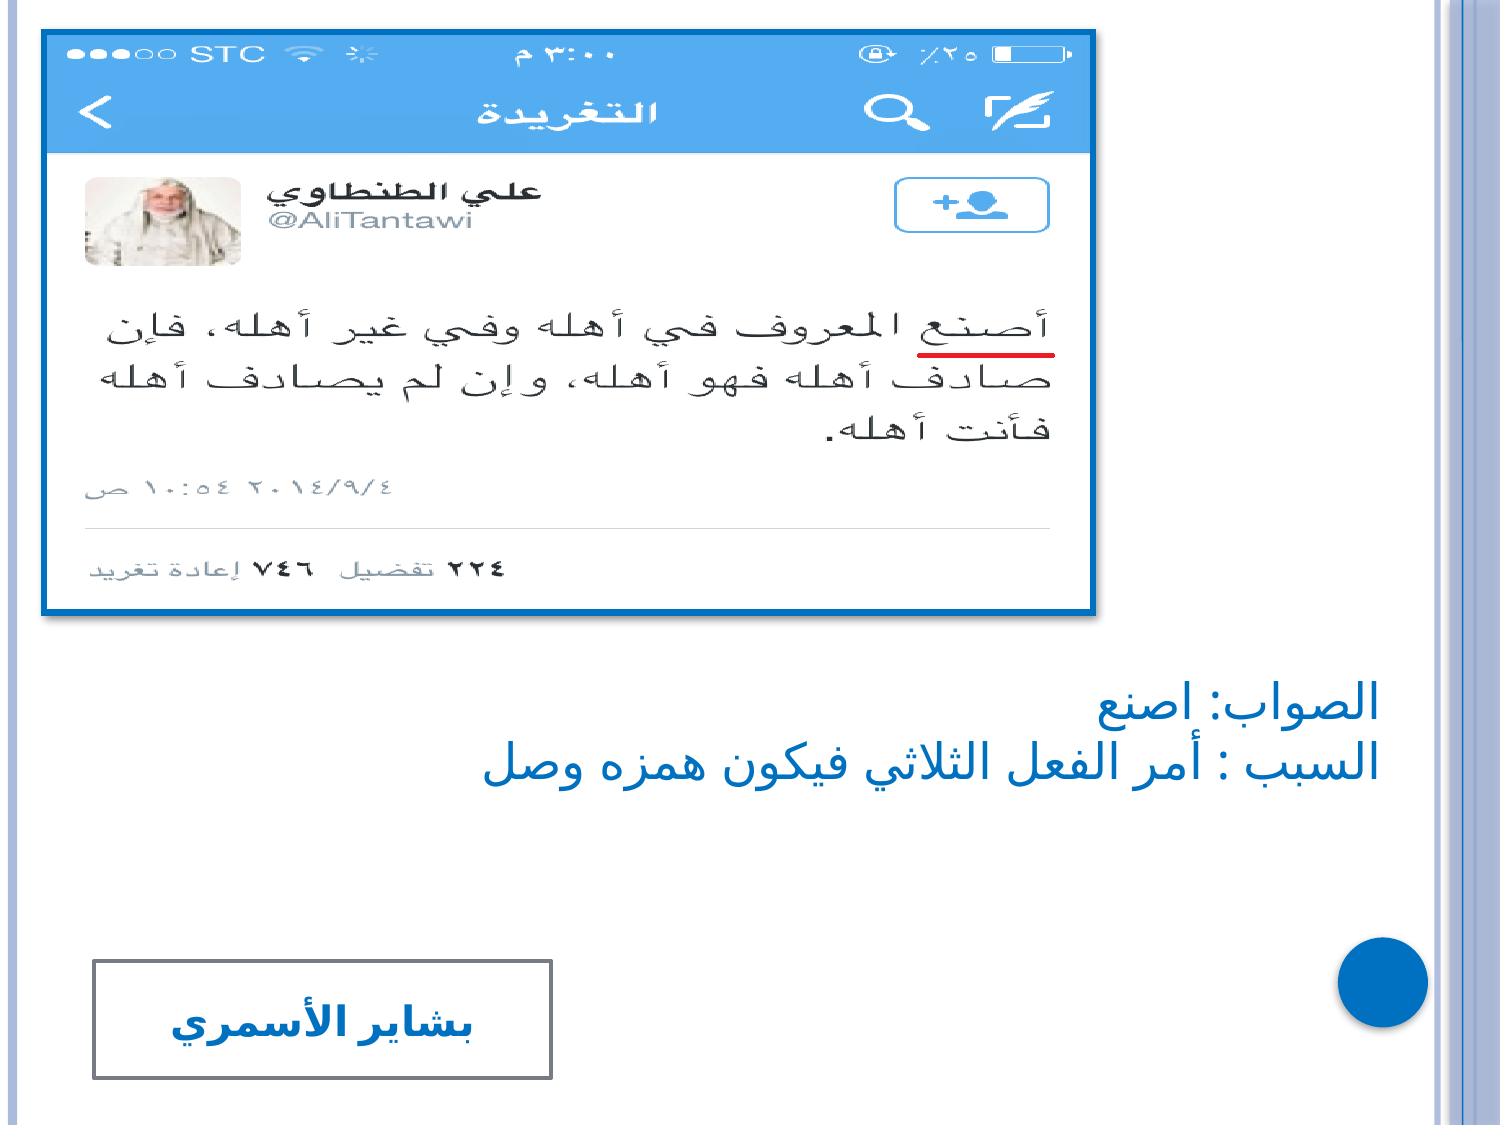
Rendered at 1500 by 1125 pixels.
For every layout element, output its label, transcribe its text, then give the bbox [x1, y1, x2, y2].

text_box بشاير الأسمري [92, 959, 553, 1080]
title الصواب: اصنع السبب : أمر الفعل الثلاثي فيكون همزه وصل [46, 644, 1397, 797]
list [46, 34, 1091, 610]
